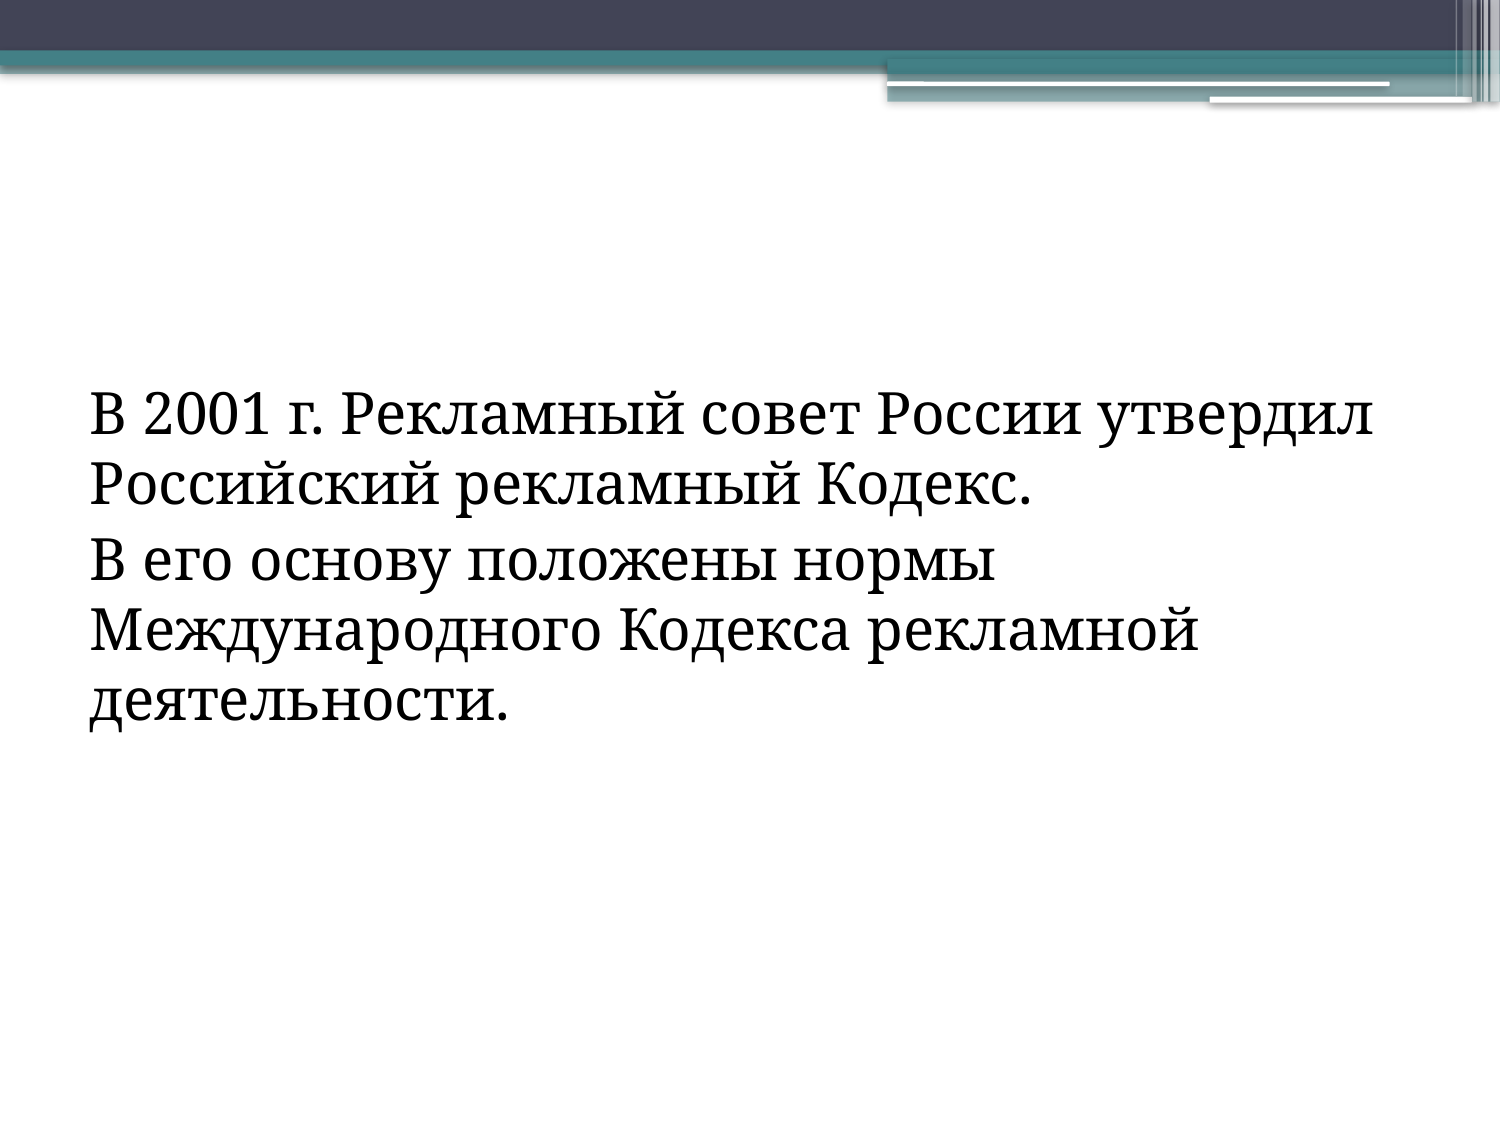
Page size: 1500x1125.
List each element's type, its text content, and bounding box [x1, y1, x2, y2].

list В 2001 г. Рекламный совет России утвердил Российский рекламный Кодекс. В его основу положены нормы Международного Кодекса рекламной деятельности. [75, 368, 1425, 1079]
